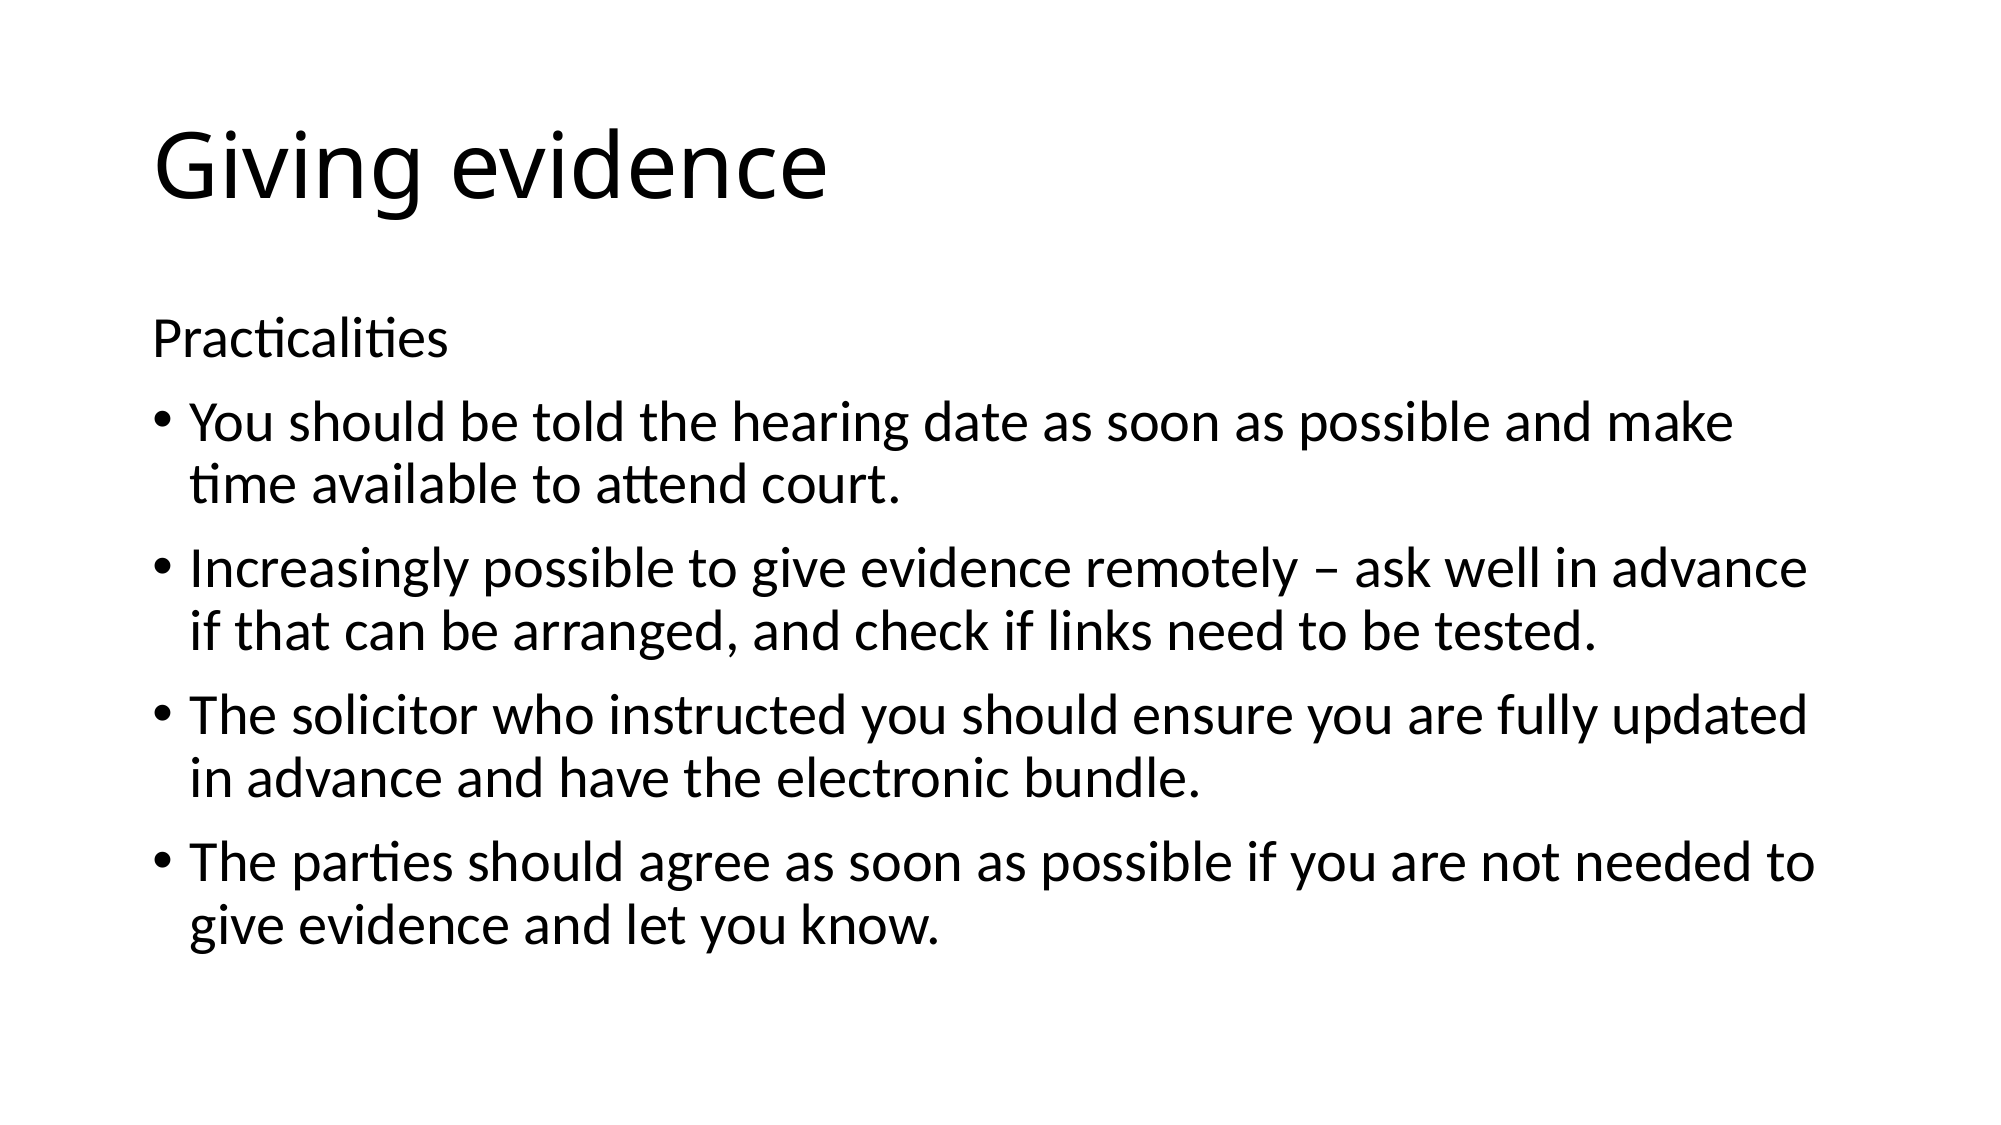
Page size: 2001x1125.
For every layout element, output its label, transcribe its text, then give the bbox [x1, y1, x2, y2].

list Practicalities You should be told the hearing date as soon as possible and make time available to attend court. Increasingly possible to give evidence remotely – ask well in advance if that can be arranged, and check if links need to be tested. The solicitor who instructed you should ensure you are fully updated in advance and have the electronic bundle. The parties should agree as soon as possible if you are not needed to give evidence and let you know. [137, 299, 1863, 1014]
title Giving evidence [137, 59, 1863, 278]
